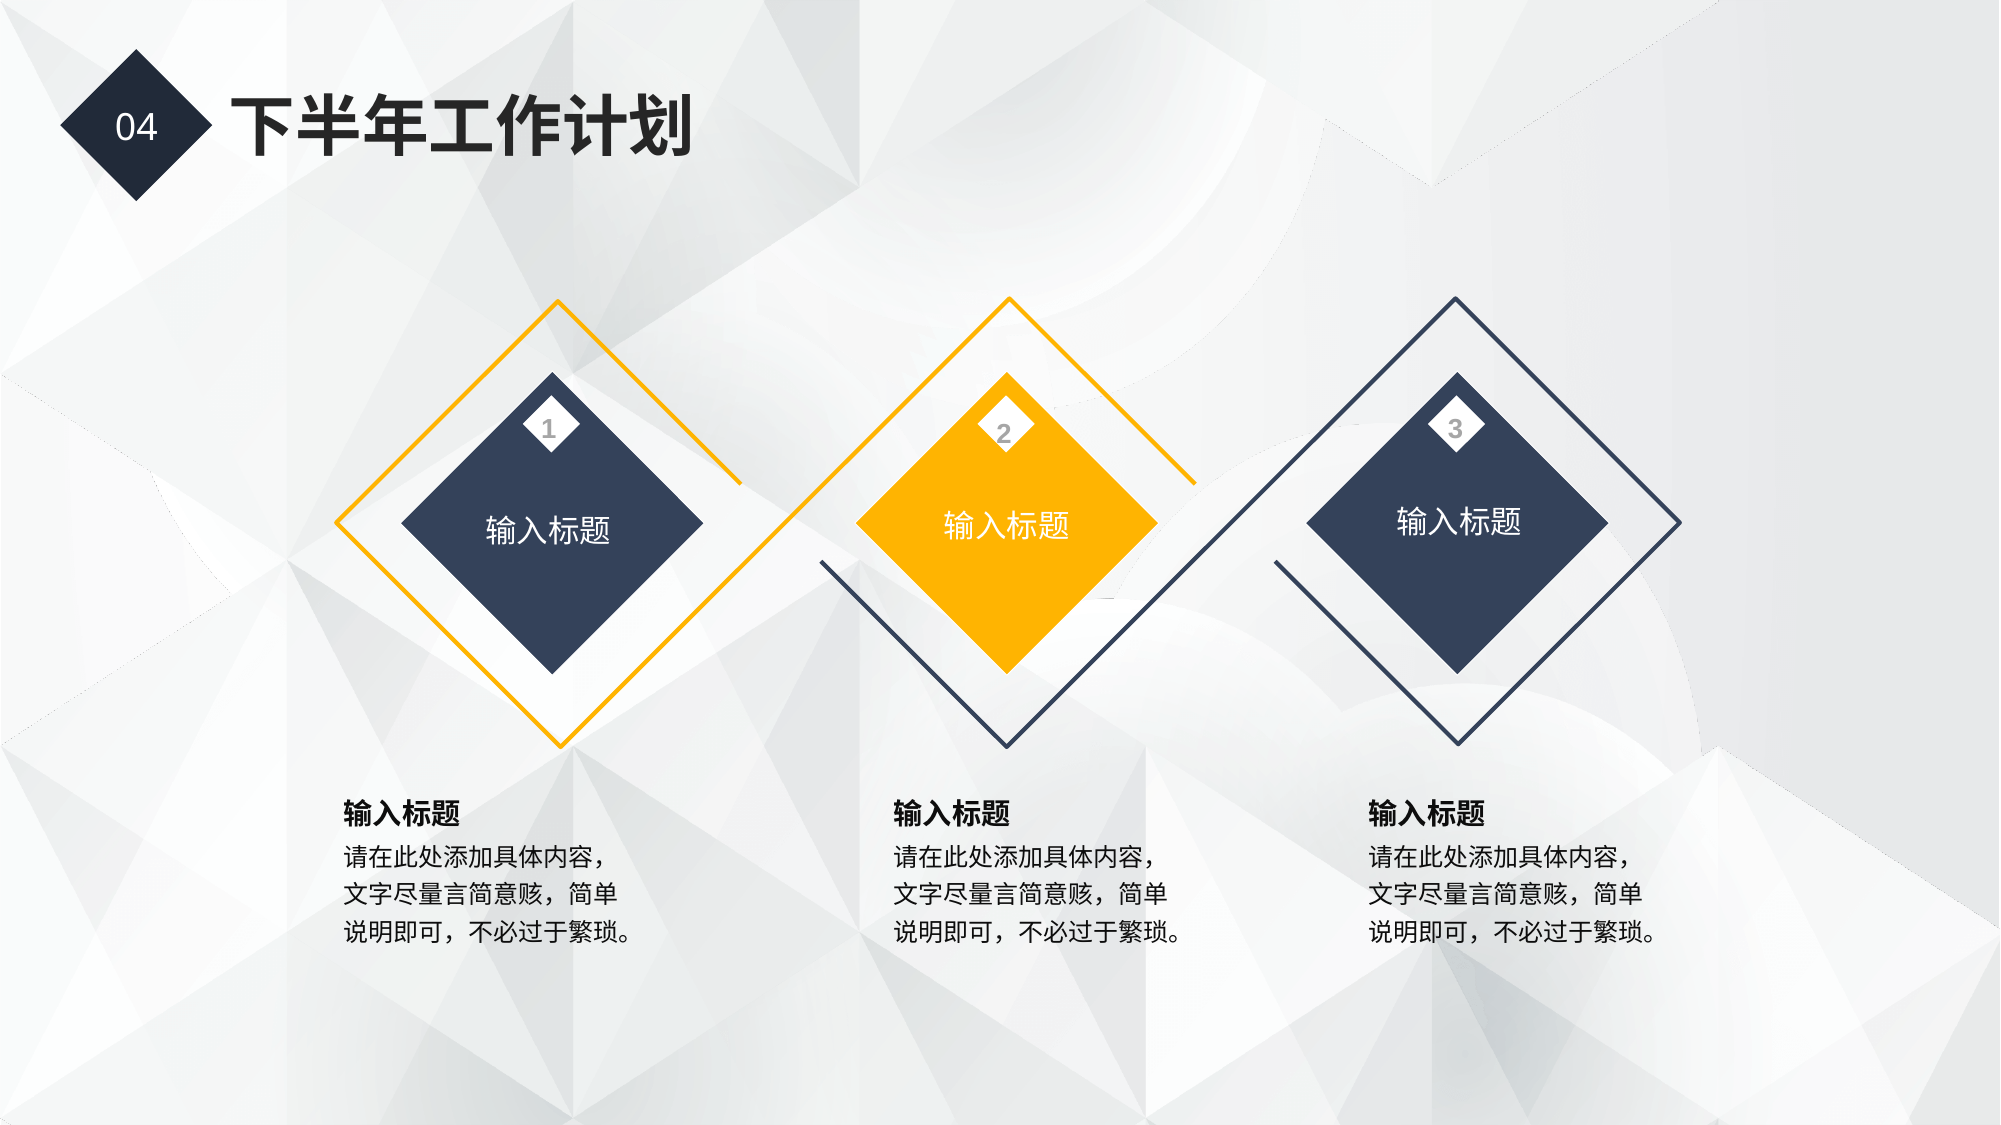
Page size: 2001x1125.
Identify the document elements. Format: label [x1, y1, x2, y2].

text_box [879, 770, 1206, 953]
picture [0, 0, 2000, 1125]
text_box [336, 298, 1680, 747]
text_box [60, 49, 836, 202]
text_box [1353, 770, 1680, 953]
text_box [328, 770, 655, 953]
